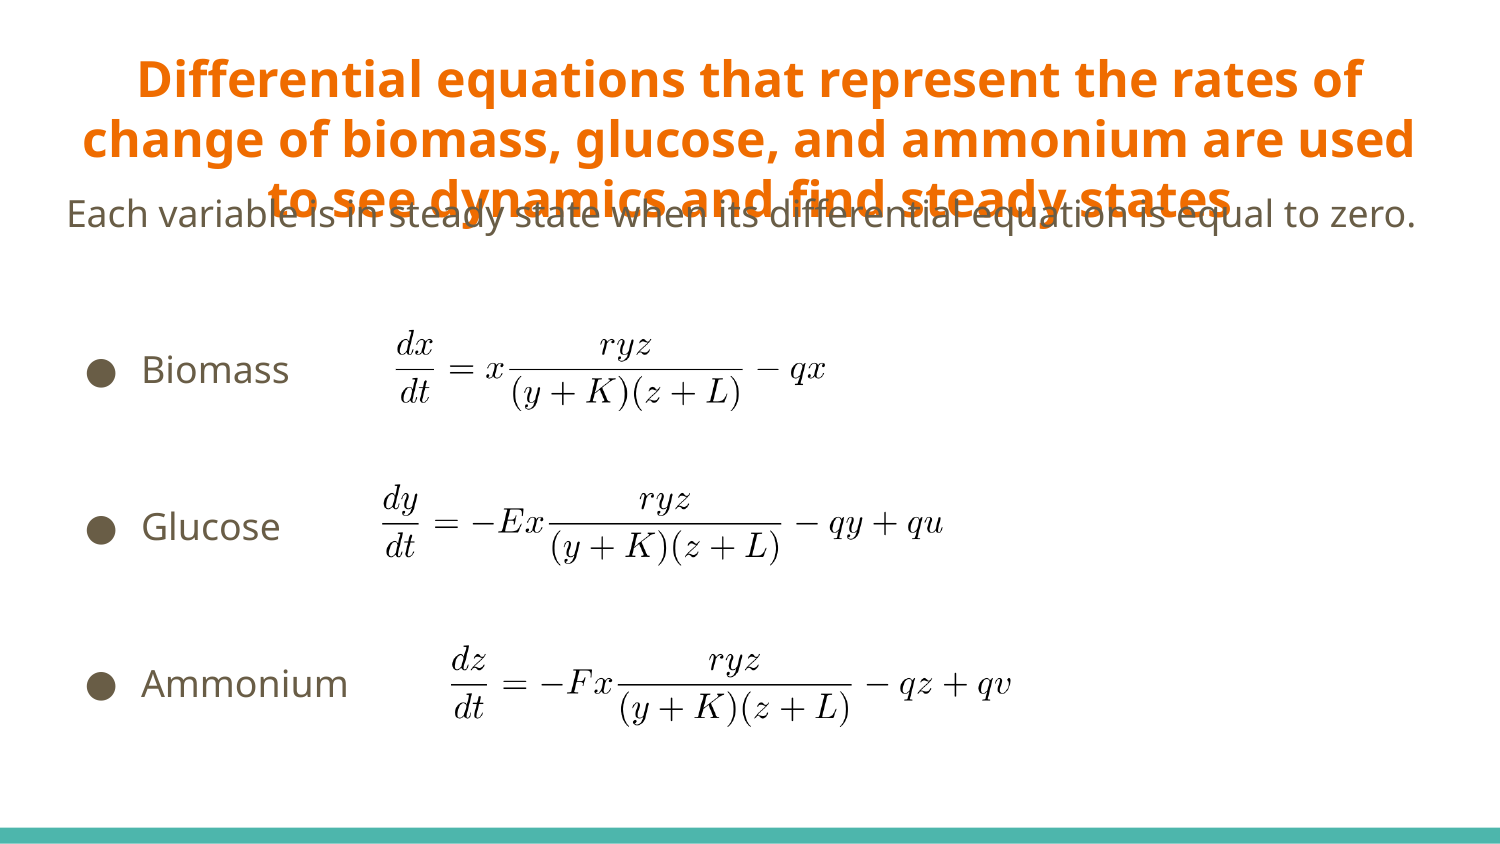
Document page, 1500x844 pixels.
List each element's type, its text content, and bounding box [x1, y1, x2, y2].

list Each variable is in steady state when its differential equation is equal to zero. Biomass Glucose Ammonium [51, 174, 1449, 799]
title Differential equations that represent the rates of change of biomass, glucose, and ammonium are used to see dynamics and find steady states [51, 32, 1449, 149]
picture [338, 468, 999, 595]
picture [398, 614, 1074, 774]
picture [338, 307, 857, 442]
